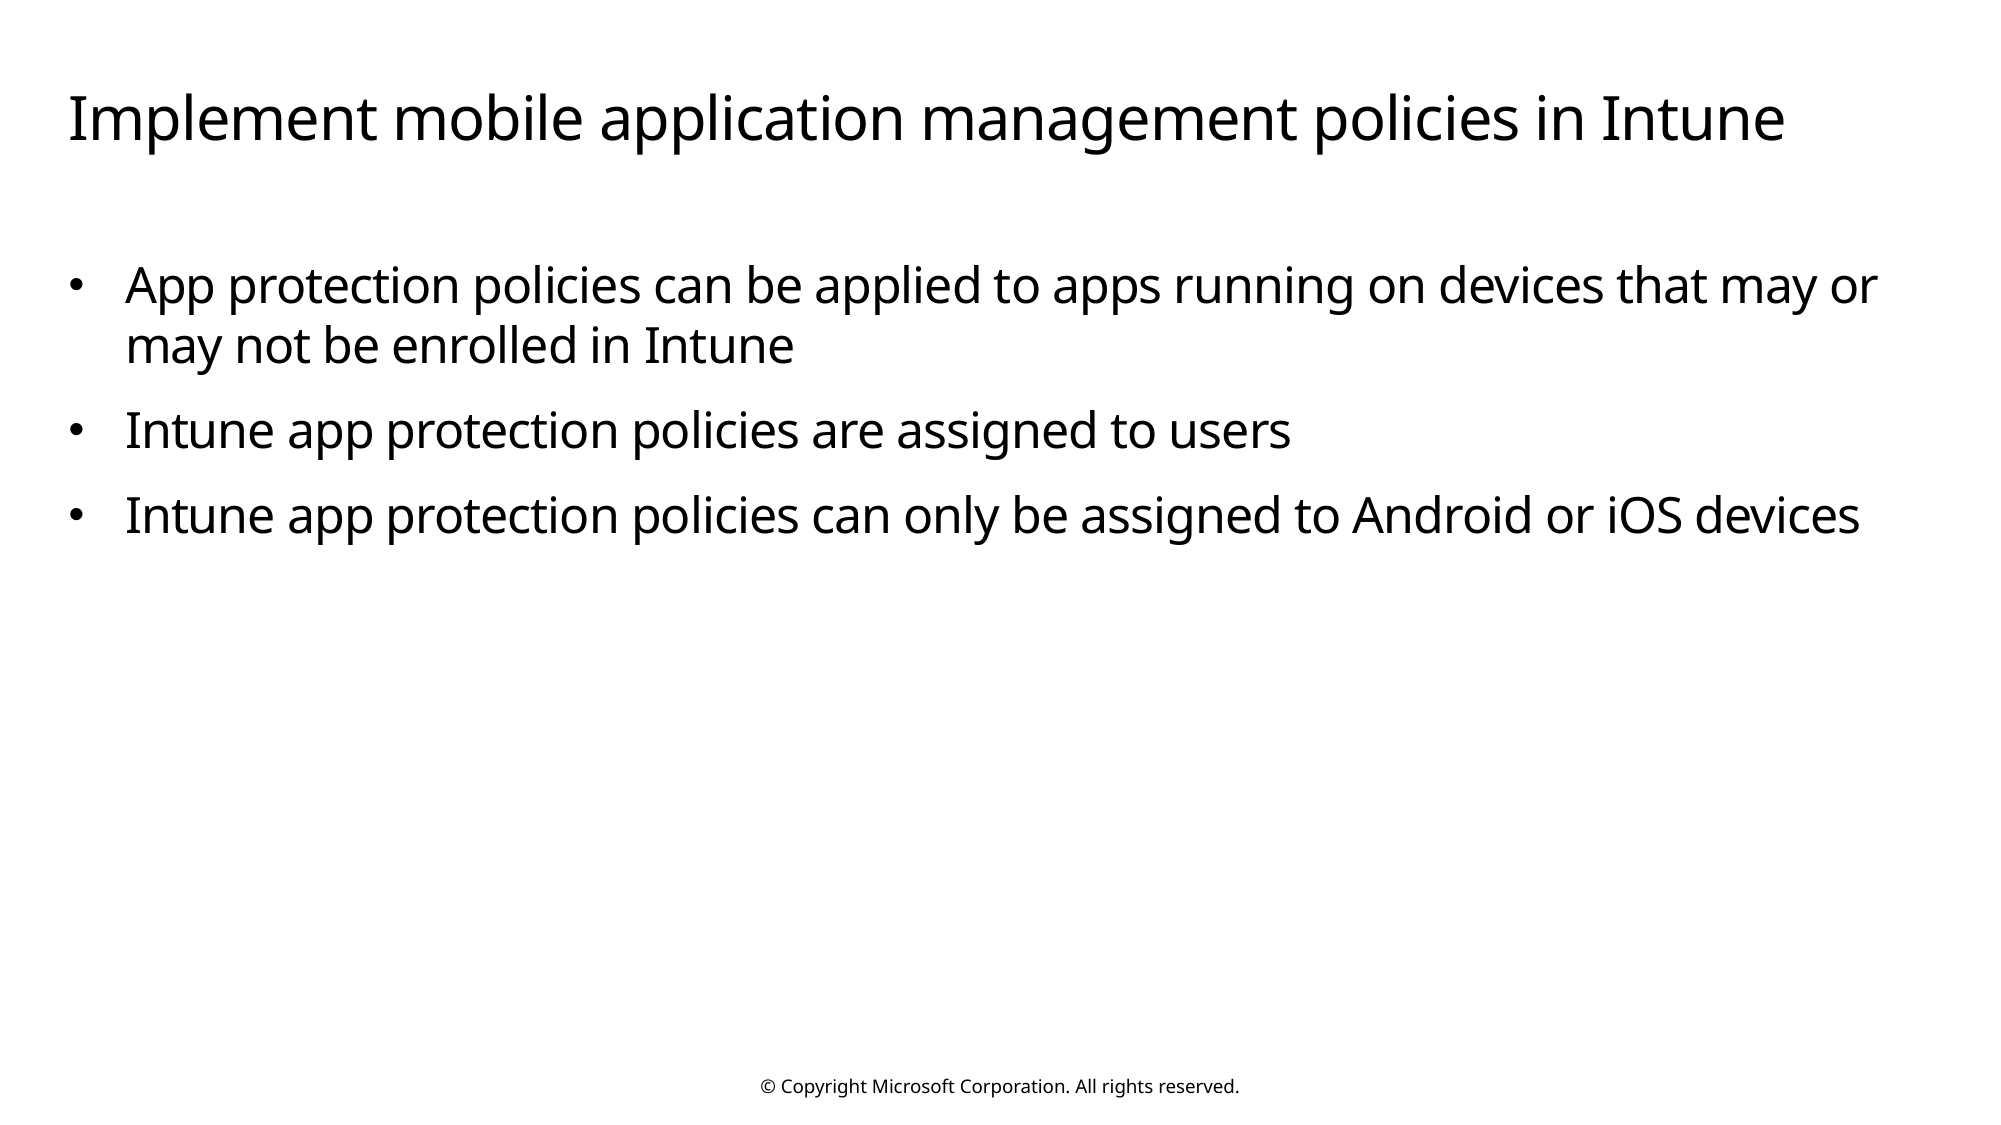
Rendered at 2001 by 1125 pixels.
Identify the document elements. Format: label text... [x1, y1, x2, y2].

title Implement mobile application management policies in Intune [68, 72, 1930, 184]
list App protection policies can be applied to apps running on devices that may or may not be enrolled in Intune Intune app protection policies are assigned to users Intune app protection policies can only be assigned to Android or iOS devices [68, 238, 1930, 900]
